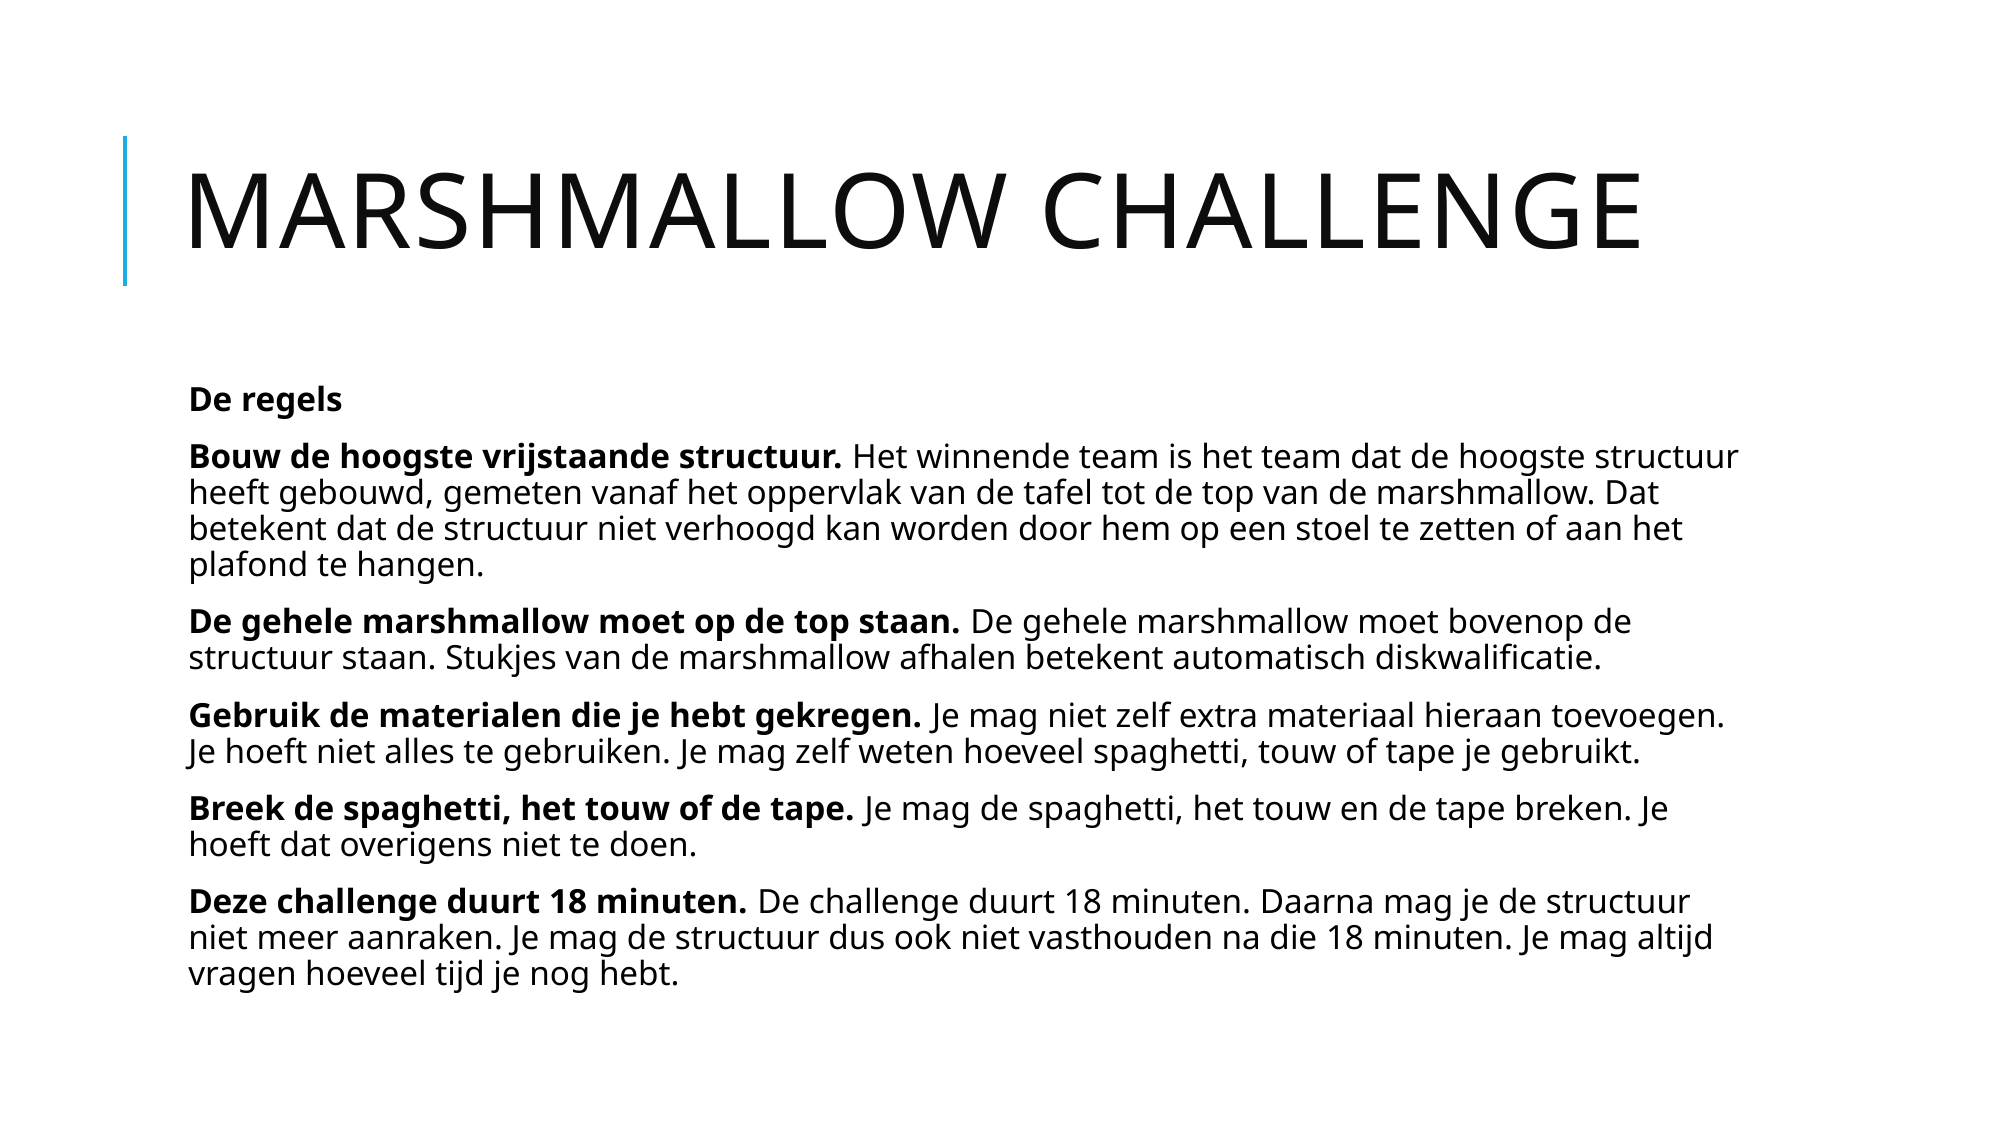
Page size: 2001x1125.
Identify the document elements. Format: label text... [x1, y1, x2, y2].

list De regels Bouw de hoogste vrijstaande structuur. Het winnende team is het team dat de hoogste structuur heeft gebouwd, gemeten vanaf het oppervlak van de tafel tot de top van de marshmallow. Dat betekent dat de structuur niet verhoogd kan worden door hem op een stoel te zetten of aan het plafond te hangen. De gehele marshmallow moet op de top staan. De gehele marshmallow moet bovenop de structuur staan. Stukjes van de marshmallow afhalen betekent automatisch diskwalificatie. Gebruik de materialen die je hebt gekregen. Je mag niet zelf extra materiaal hieraan toevoegen. Je hoeft niet alles te gebruiken. Je mag zelf weten hoeveel spaghetti, touw of tape je gebruikt. Breek de spaghetti, het touw of de tape. Je mag de spaghetti, het touw en de tape breken. Je hoeft dat overigens niet te doen. Deze challenge duurt 18 minuten. De challenge duurt 18 minuten. Daarna mag je de structuur niet meer aanraken. Je mag de structuur dus ook niet vasthouden na die 18 minuten. Je mag altijd vragen hoeveel tijd je nog hebt. [168, 375, 1763, 1035]
title Marshmallow challenge [168, 96, 1763, 342]
